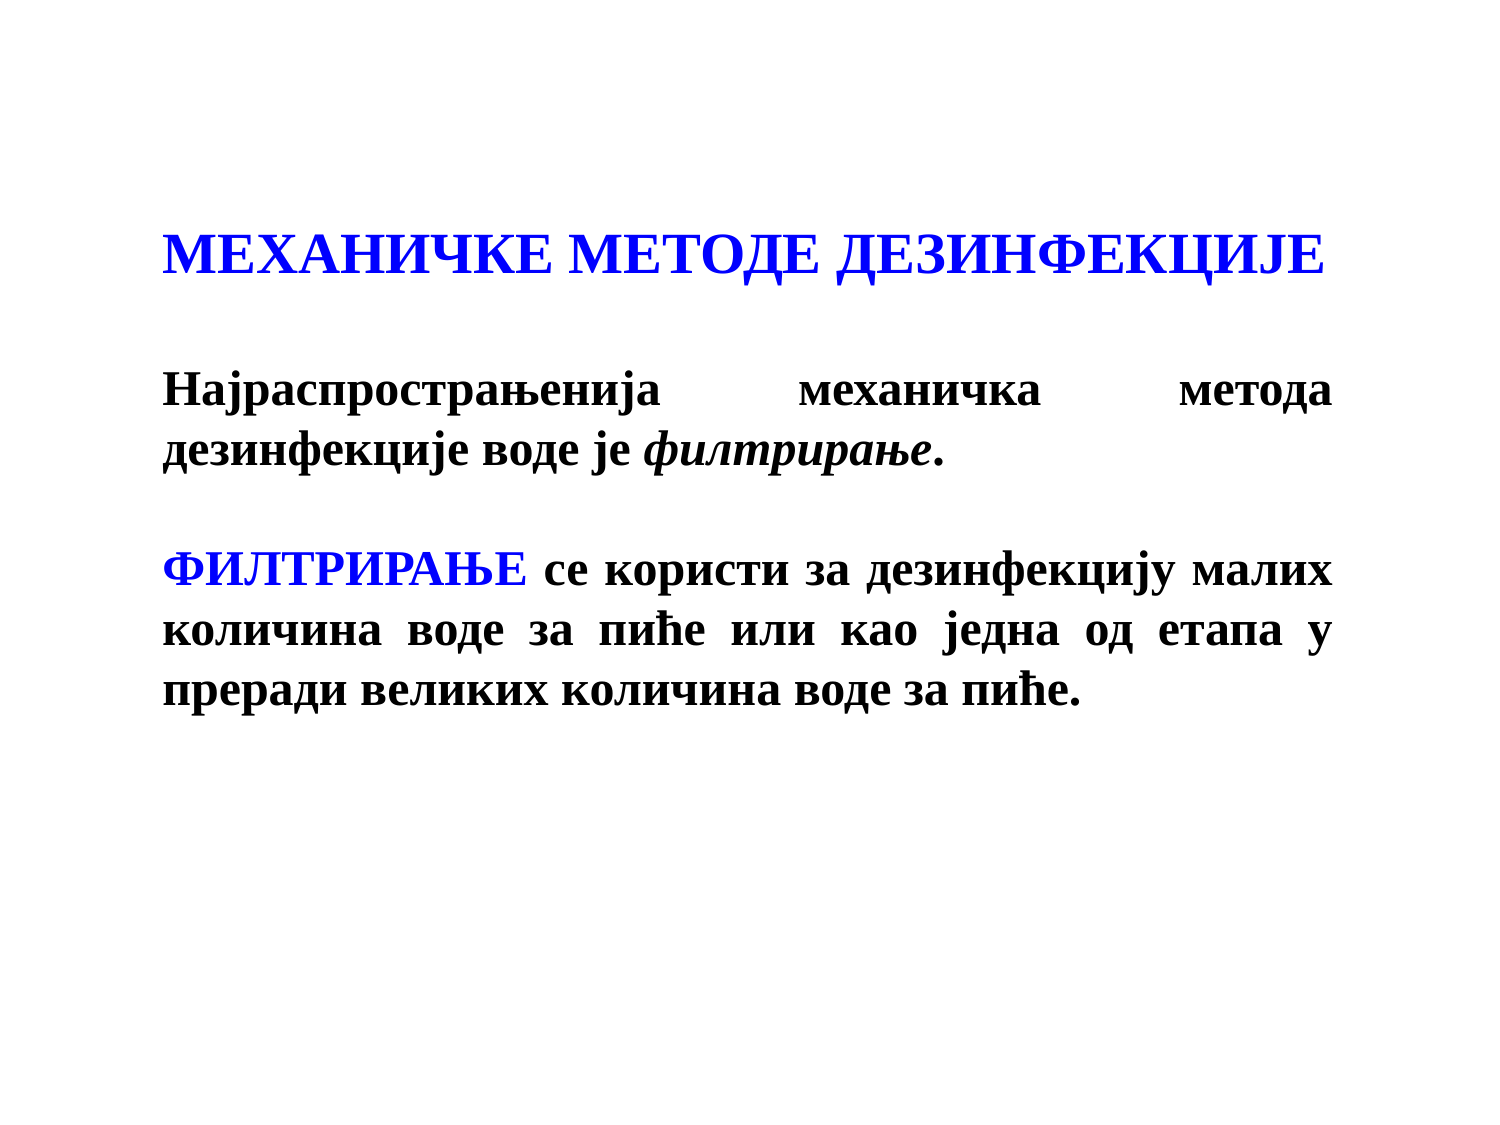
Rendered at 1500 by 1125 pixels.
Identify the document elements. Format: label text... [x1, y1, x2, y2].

text_box МЕХАНИЧКЕ МЕТОДЕ ДЕЗИНФЕКЦИЈЕ Најраспрострањенија механичка метода дезинфекције воде је филтрирање. ФИЛТРИРАЊЕ се користи за дезинфекцију малих количина воде за пиће или као једна од етапа у преради великих количина воде за пиће. [147, 207, 1348, 783]
